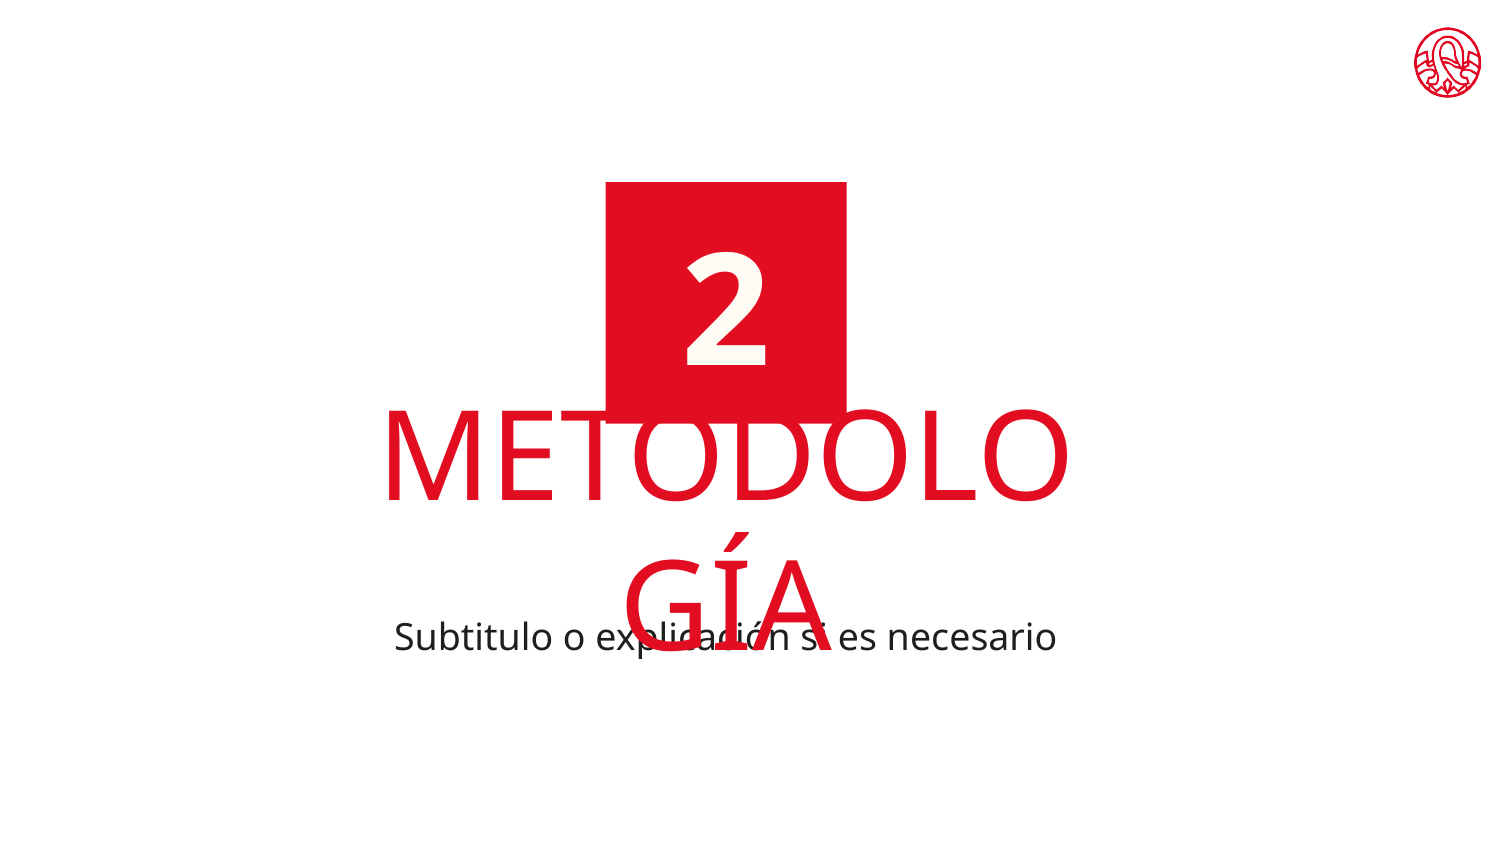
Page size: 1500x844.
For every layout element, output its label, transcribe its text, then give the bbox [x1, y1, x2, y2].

subtitle Subtitulo o explicación si es necesario [300, 590, 1153, 662]
title METODOLOGÍA [325, 439, 1127, 613]
picture [1408, 24, 1484, 103]
title 2 [605, 182, 847, 424]
